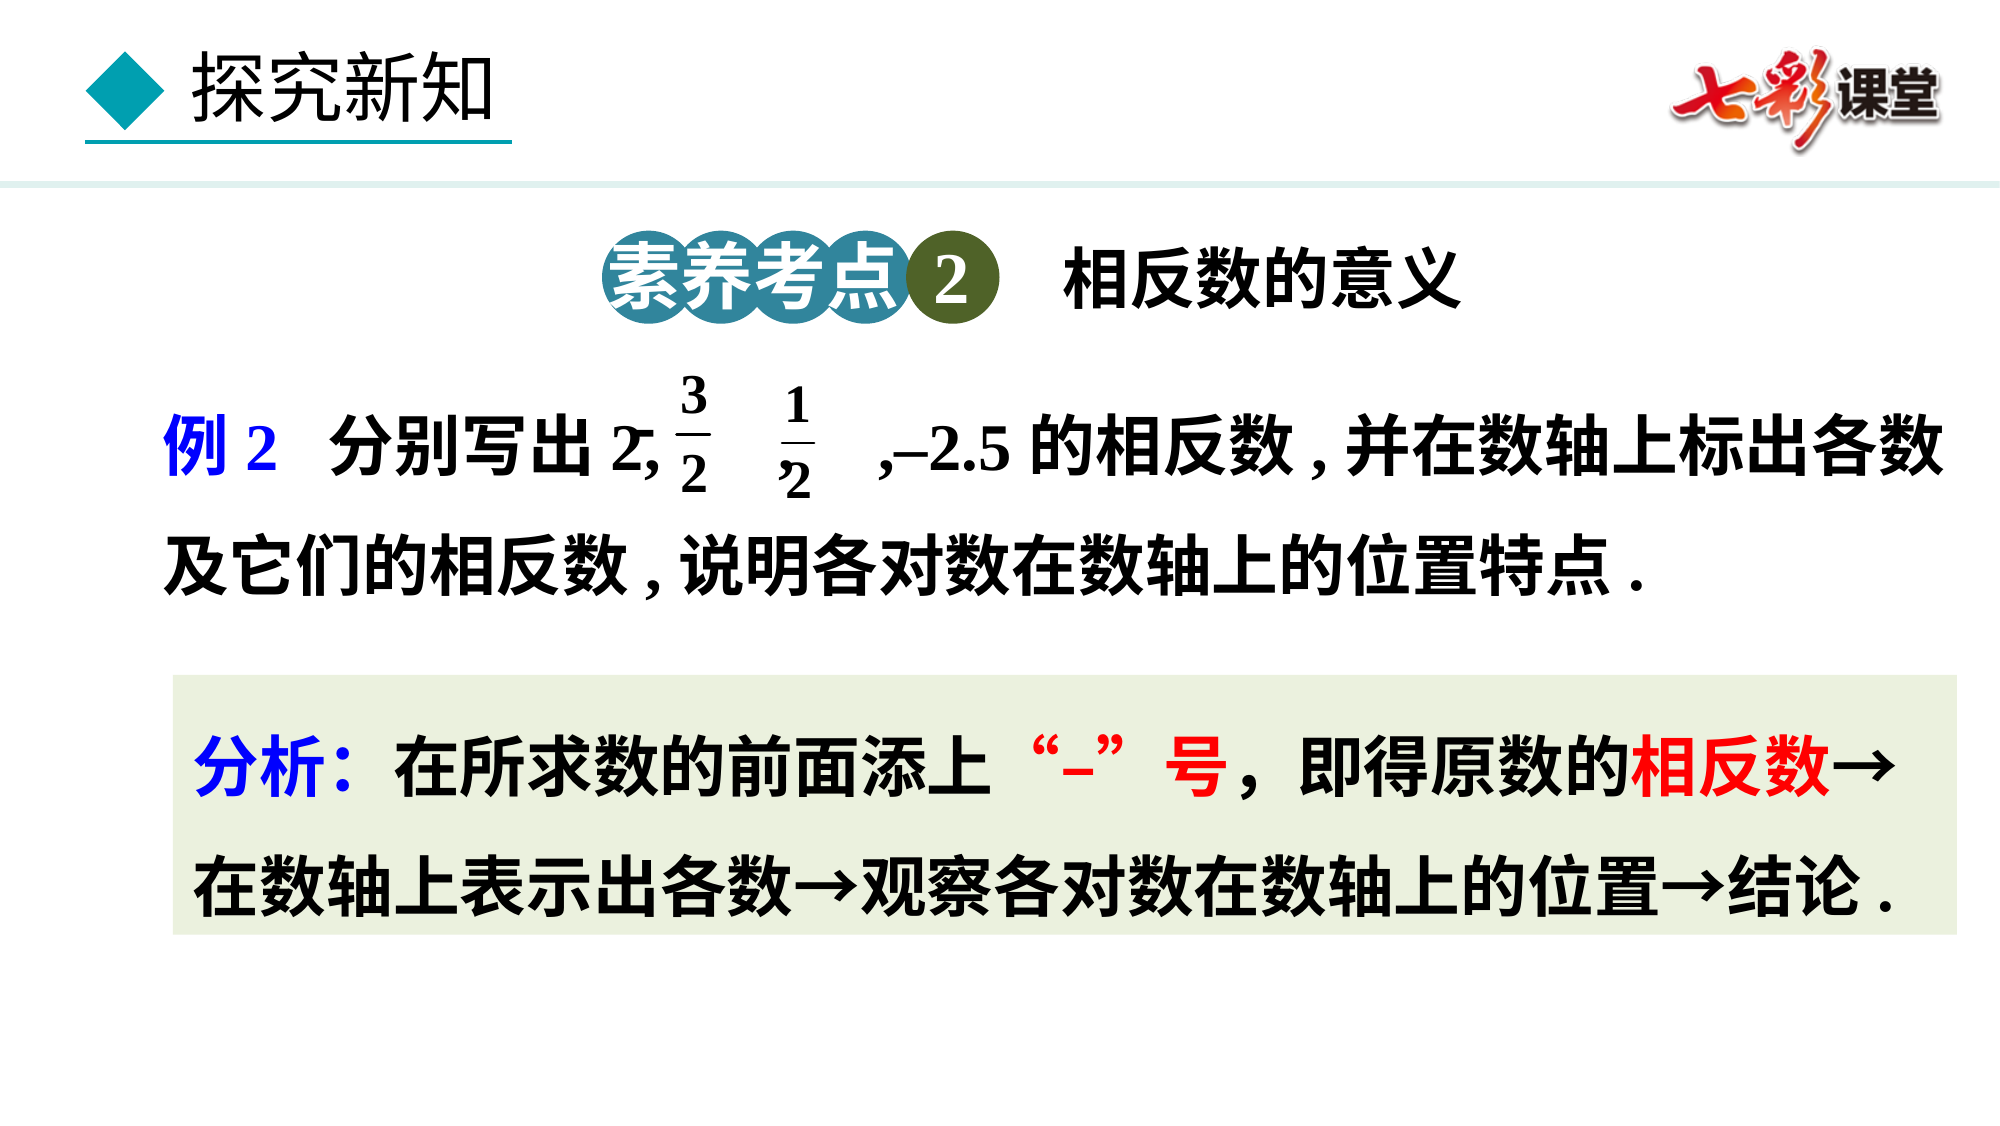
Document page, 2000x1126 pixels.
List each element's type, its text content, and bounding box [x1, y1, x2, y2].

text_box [147, 355, 1983, 599]
text_box 分析：在所求数的前面添上“–”号，即得原数的相反数→在数轴上表示出各数→观察各对数在数轴上的位置→结论. [172, 674, 1957, 935]
text_box 相反数的意义 [1042, 226, 1819, 327]
picture [1666, 42, 1948, 157]
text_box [592, 223, 1000, 331]
